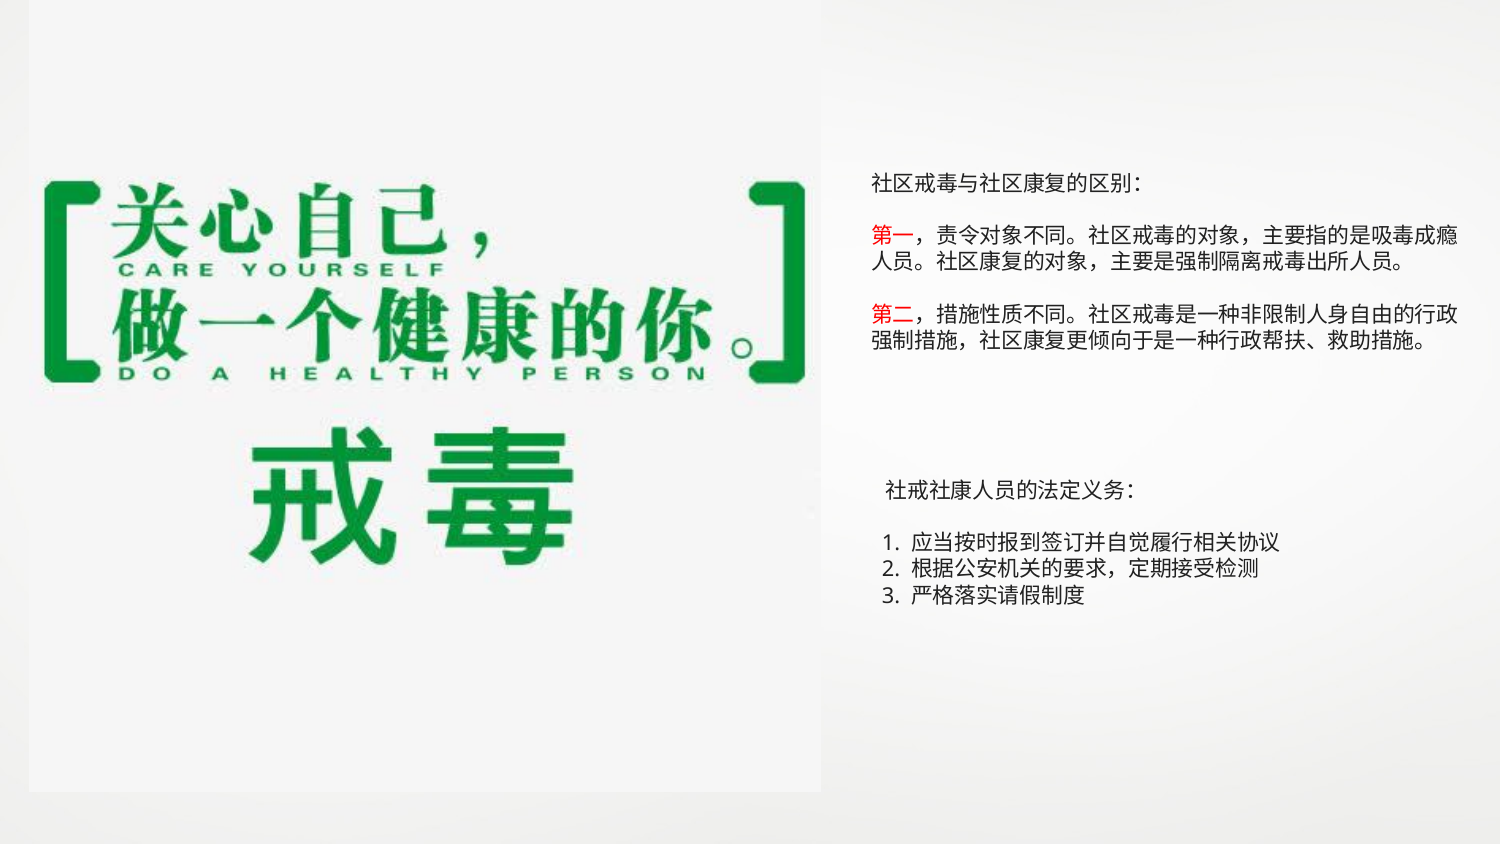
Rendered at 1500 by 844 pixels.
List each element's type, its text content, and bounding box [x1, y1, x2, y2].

picture [0, 0, 1500, 844]
text_box 社区戒毒与社区康复的区别： 第一，责令对象不同。社区戒毒的对象，主要指的是吸毒成瘾人员。社区康复的对象，主要是强制隔离戒毒出所人员。 第二，措施性质不同。社区戒毒是一种非限制人身自由的行政强制措施，社区康复更倾向于是一种行政帮扶、救助措施。 [856, 161, 1483, 361]
text_box 社戒社康人员的法定义务： 1. 应当按时报到签订并自觉履行相关协议 2. 根据公安机关的要求，定期接受检测 3. 严格落实请假制度 [832, 469, 1483, 615]
